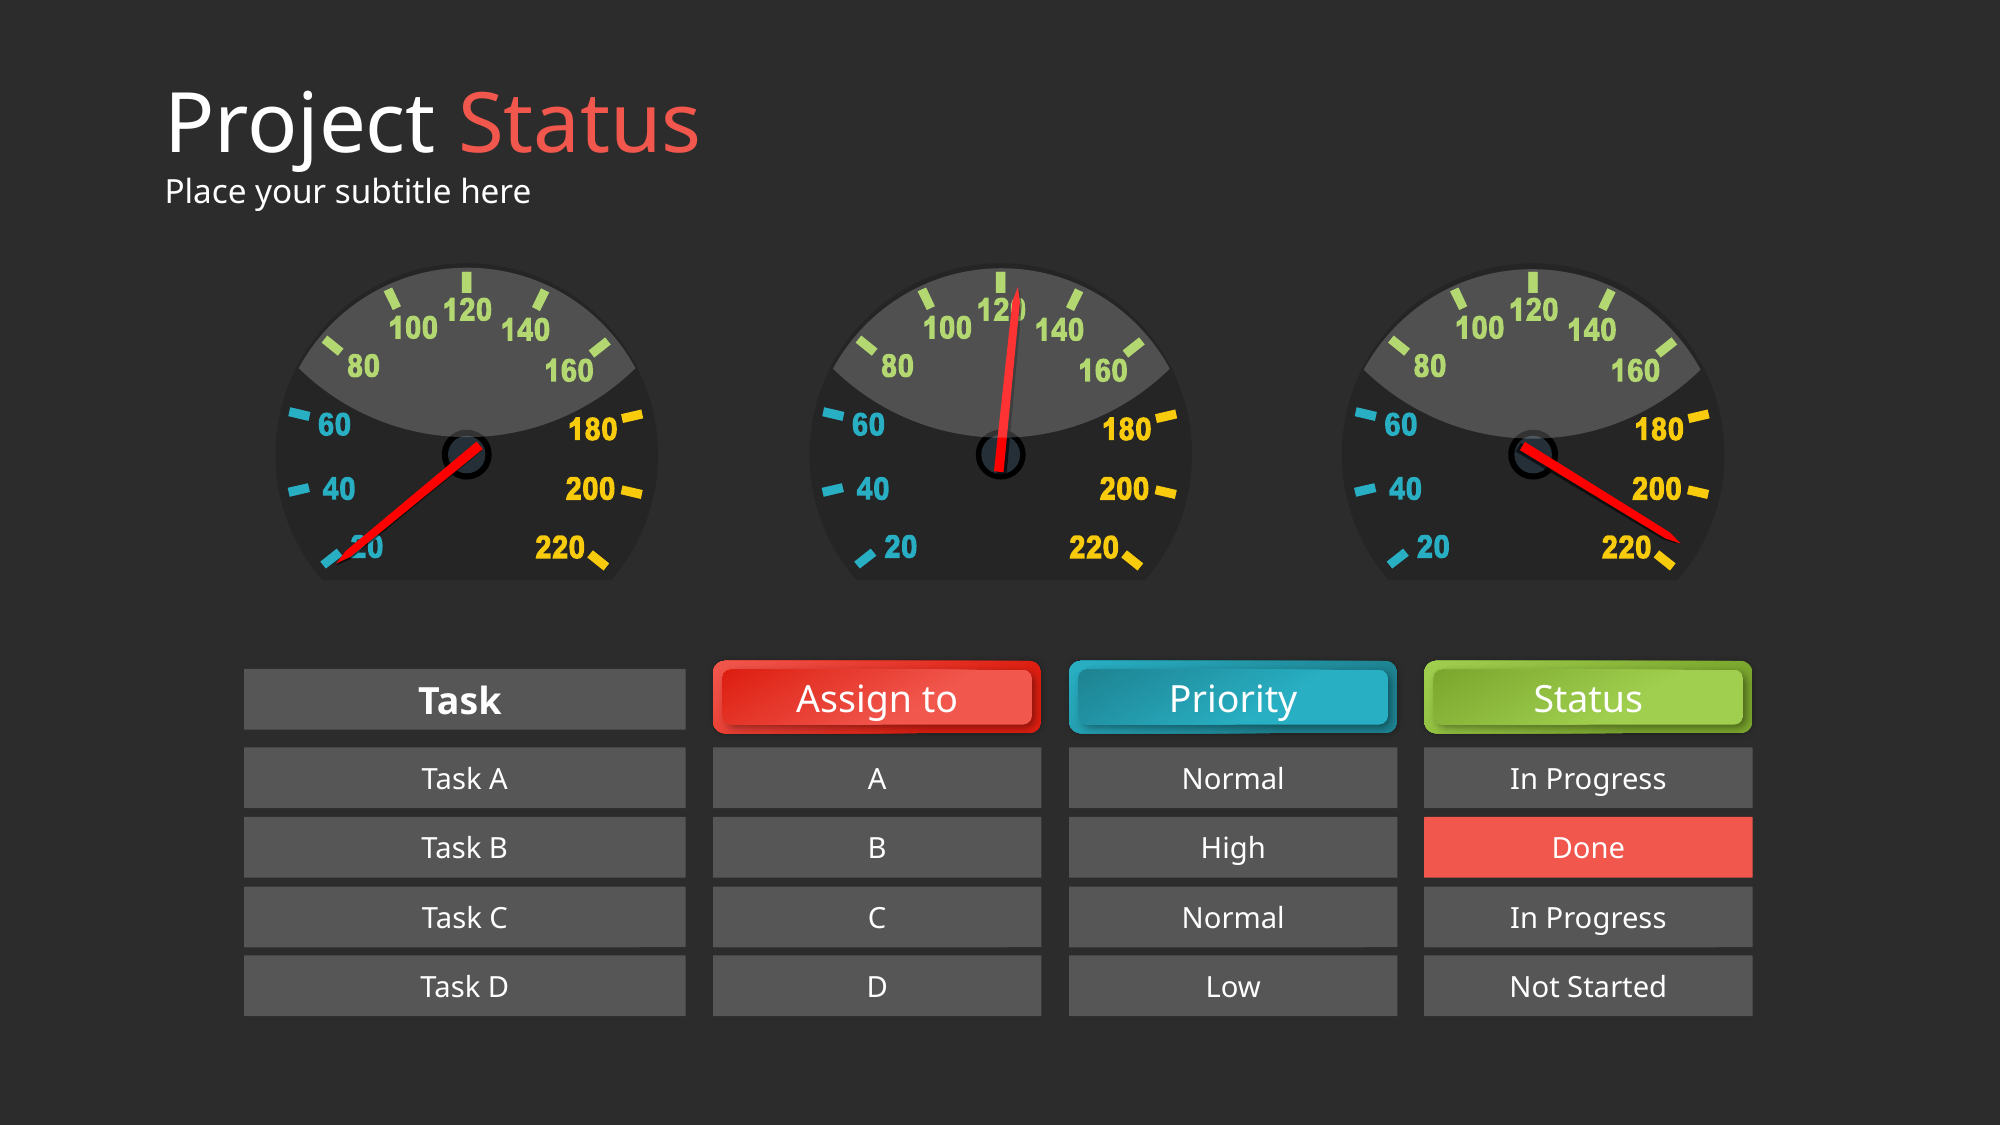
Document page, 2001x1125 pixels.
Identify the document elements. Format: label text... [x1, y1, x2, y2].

text_box In Progress [1423, 885, 1754, 949]
title Project Status [149, 58, 1851, 162]
text_box C [712, 885, 1043, 949]
text_box High [1068, 816, 1399, 879]
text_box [1341, 262, 1725, 581]
text_box Normal [1068, 885, 1399, 949]
text_box D [712, 954, 1043, 1018]
text_box Task C [243, 885, 687, 949]
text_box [809, 262, 1193, 581]
text_box B [712, 816, 1043, 879]
text_box Task B [243, 816, 687, 879]
text_box Task [243, 667, 687, 731]
text_box Not Started [1423, 954, 1754, 1018]
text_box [712, 660, 1042, 734]
text_box Task D [243, 954, 687, 1018]
text_box A [712, 746, 1043, 810]
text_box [275, 262, 659, 581]
text_box In Progress [1423, 746, 1754, 810]
text_box Task A [243, 746, 687, 810]
text_box Low [1068, 954, 1399, 1018]
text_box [1424, 660, 1753, 734]
text_box Done [1423, 816, 1754, 879]
list Place your subtitle here [149, 162, 1851, 232]
text_box Normal [1068, 746, 1399, 810]
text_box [1068, 660, 1398, 734]
